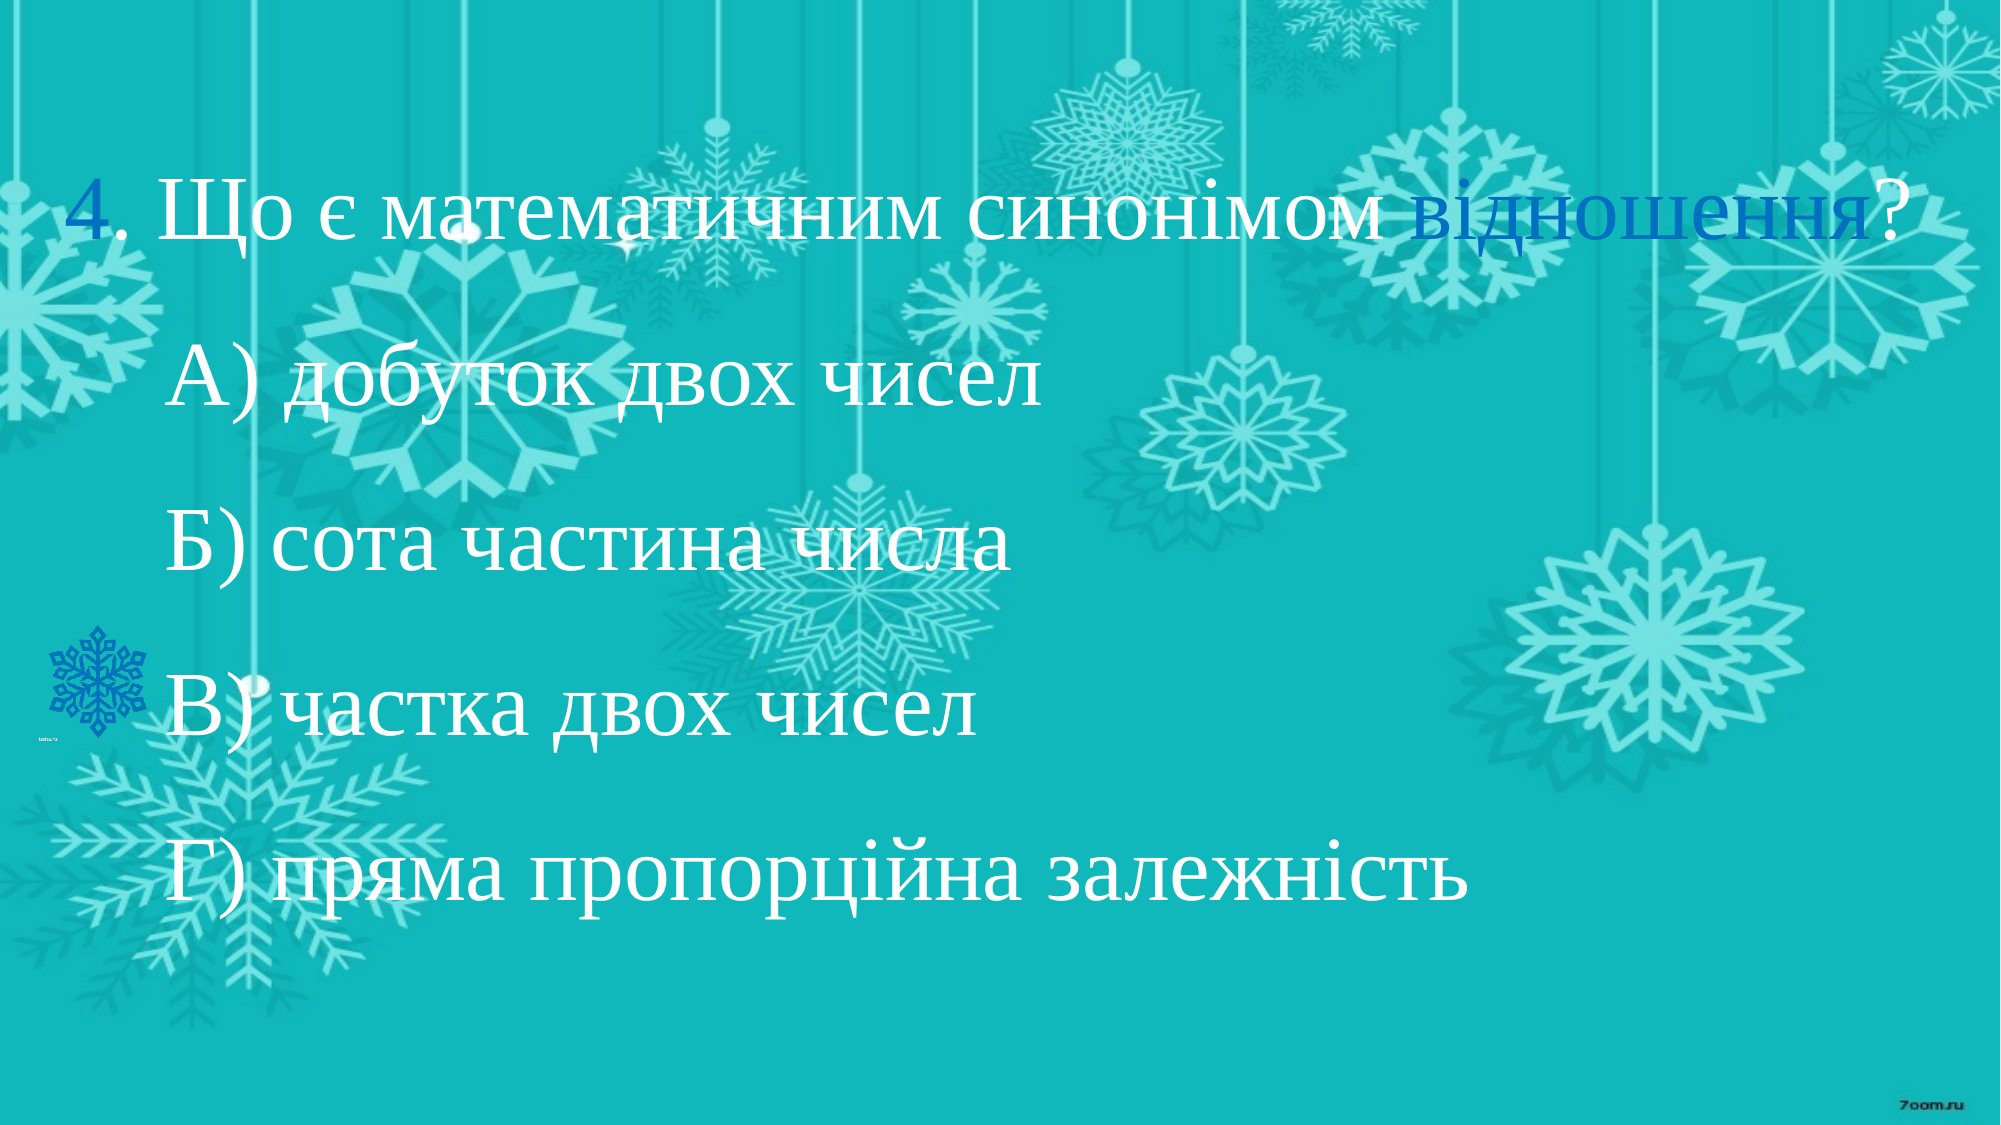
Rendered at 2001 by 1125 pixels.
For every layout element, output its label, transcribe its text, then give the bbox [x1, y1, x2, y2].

text_box 4. Що є математичним синонімом відношення? А) добуток двох чисел Б) сота частина числа В) частка двох чисел Г) пряма пропорційна залежність [0, 71, 2000, 927]
picture [34, 619, 161, 744]
picture [0, 0, 2001, 1125]
